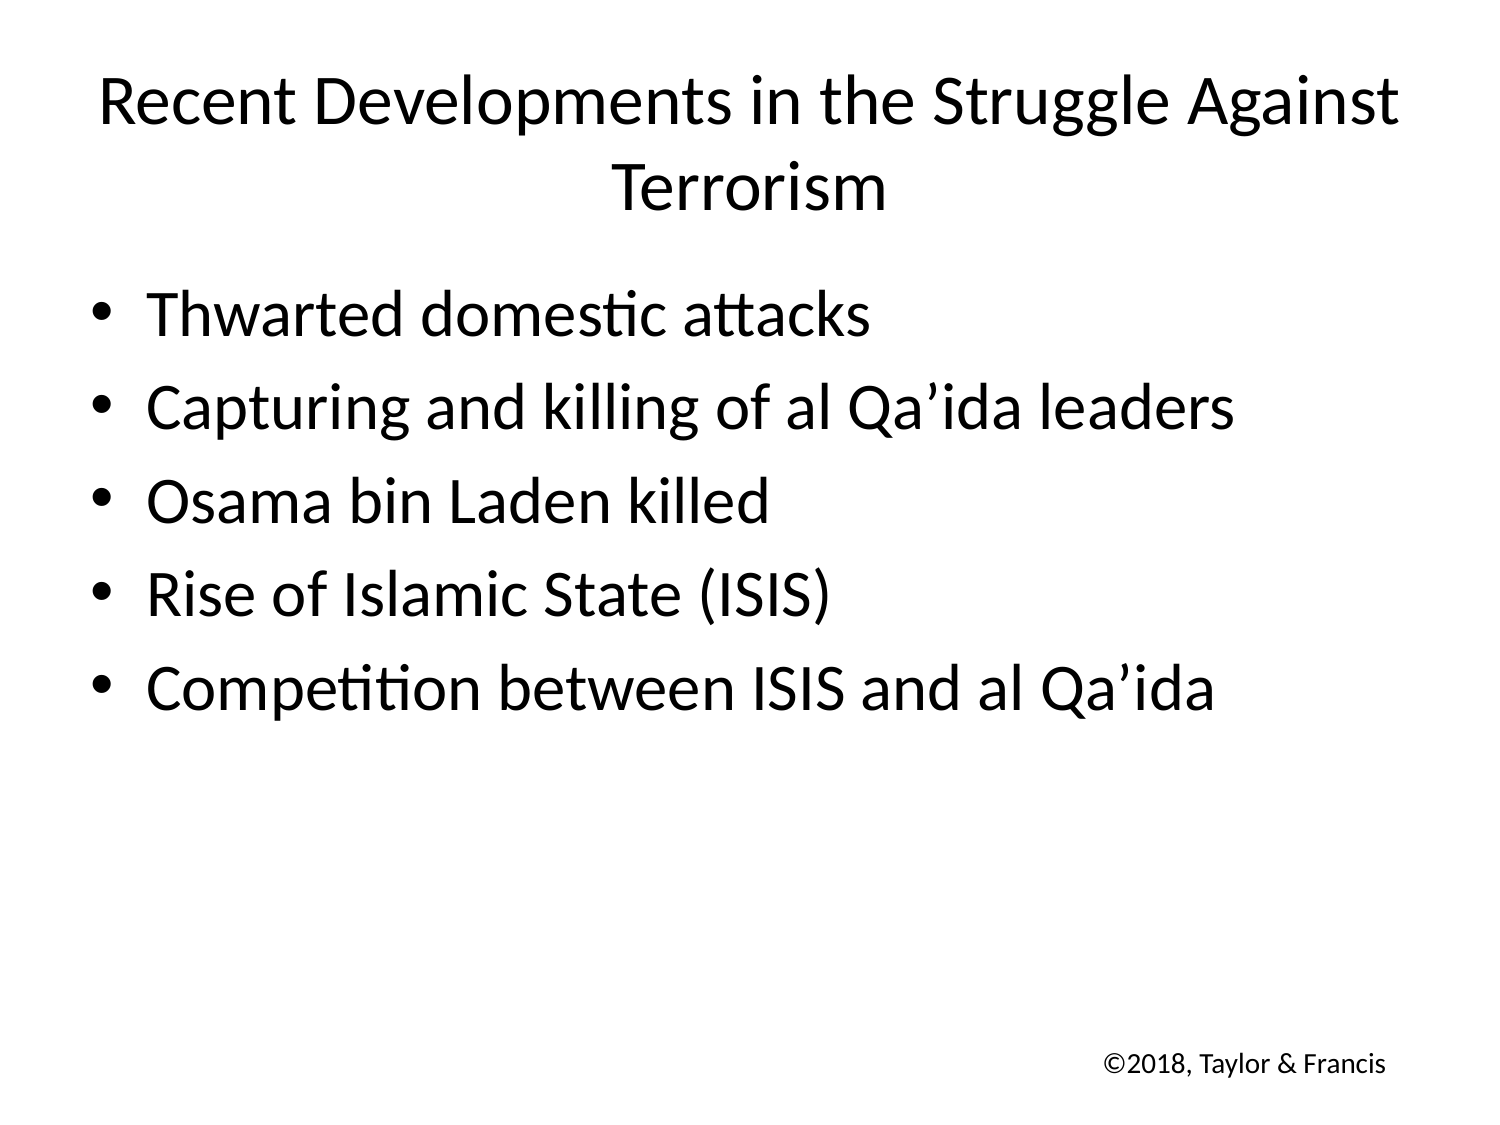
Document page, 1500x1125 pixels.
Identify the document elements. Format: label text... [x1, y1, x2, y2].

list Thwarted domestic attacks Capturing and killing of al Qa’ida leaders Osama bin Laden killed Rise of Islamic State (ISIS) Competition between ISIS and al Qa’ida [75, 262, 1425, 1005]
title Recent Developments in the Struggle Against Terrorism [75, 45, 1425, 233]
text_box ©2018, Taylor & Francis [1087, 1037, 1463, 1082]
